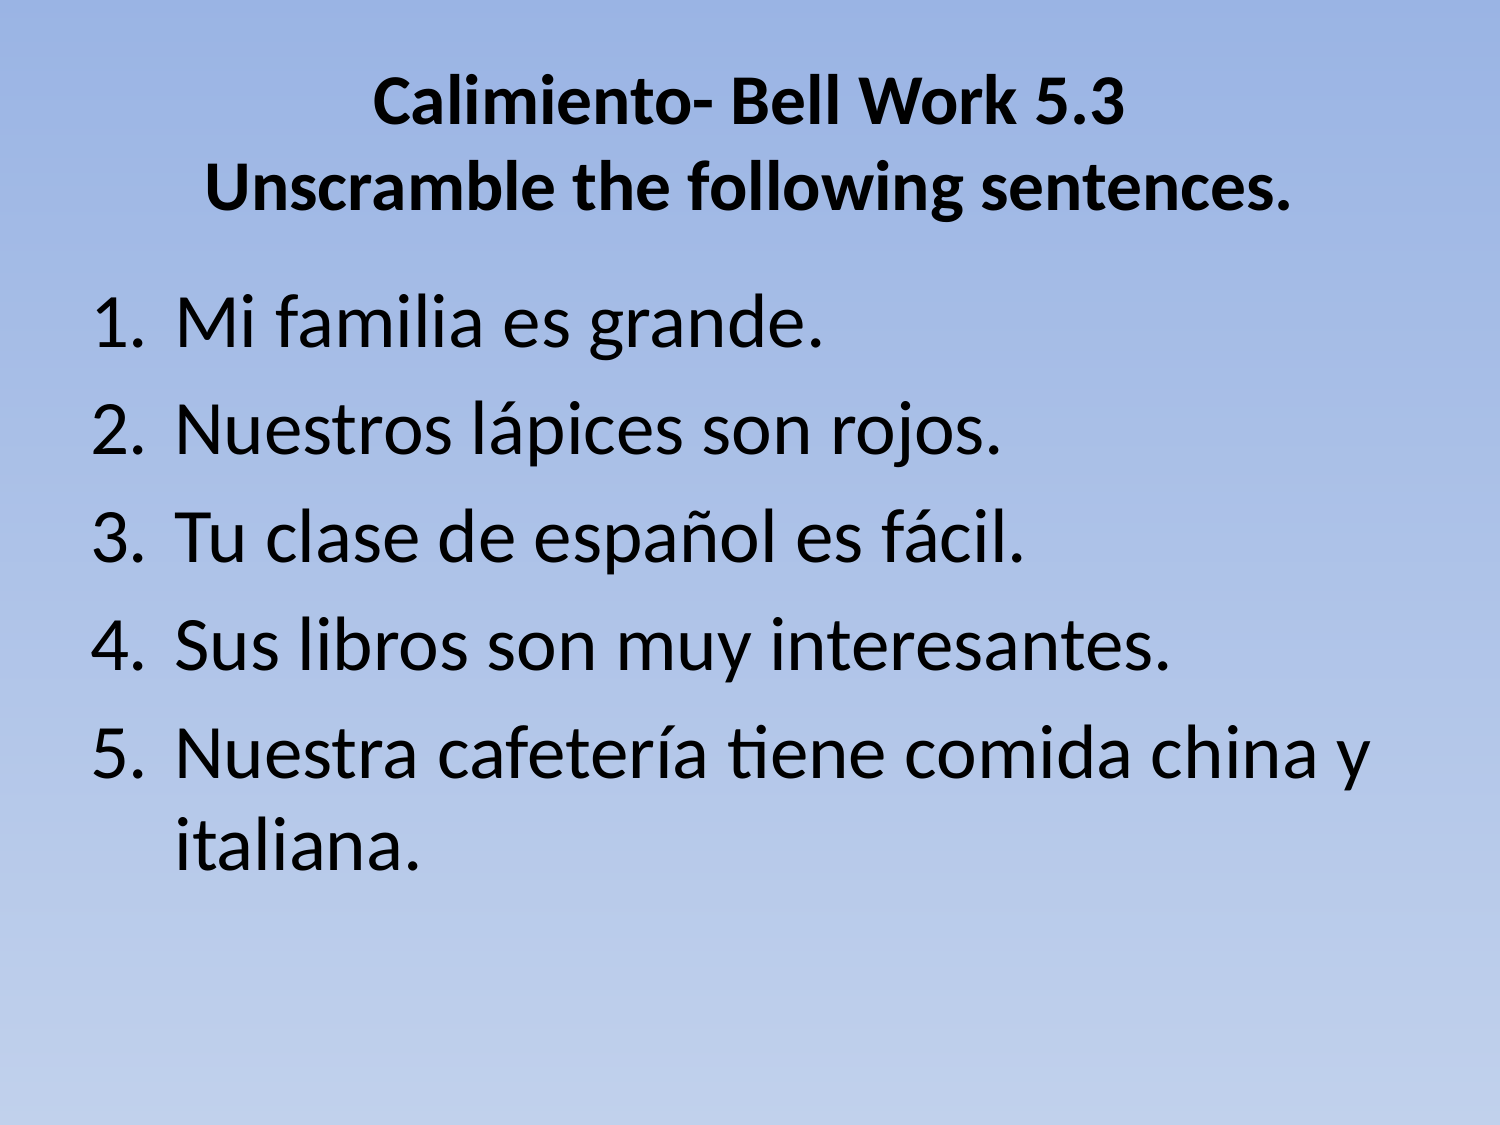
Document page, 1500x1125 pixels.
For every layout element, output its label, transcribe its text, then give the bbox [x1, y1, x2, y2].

title Calimiento- Bell Work 5.3 Unscramble the following sentences. [75, 45, 1425, 233]
list Mi familia es grande. Nuestros lápices son rojos. Tu clase de español es fácil. Sus libros son muy interesantes. Nuestra cafetería tiene comida china y italiana. [75, 262, 1425, 1005]
